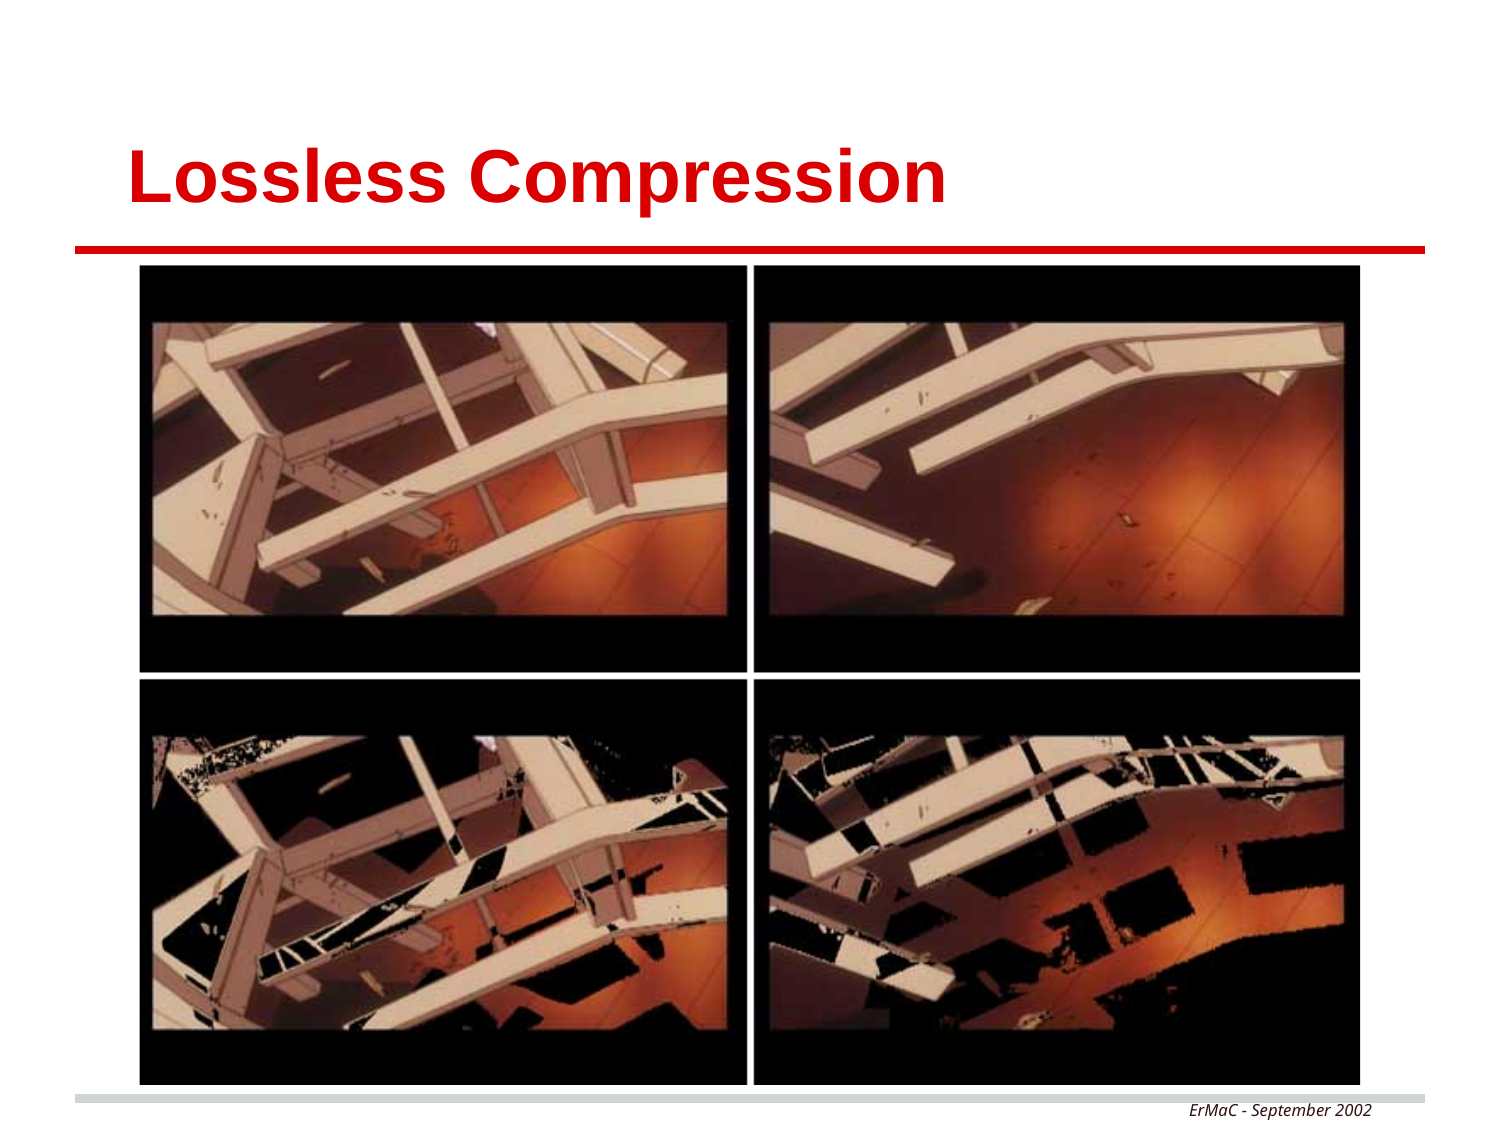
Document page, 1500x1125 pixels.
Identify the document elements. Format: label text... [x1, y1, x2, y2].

title Lossless Compression [75, 45, 1425, 233]
text_box [139, 264, 1361, 1085]
text_box ErMaC - September 2002 [1174, 1084, 1500, 1125]
